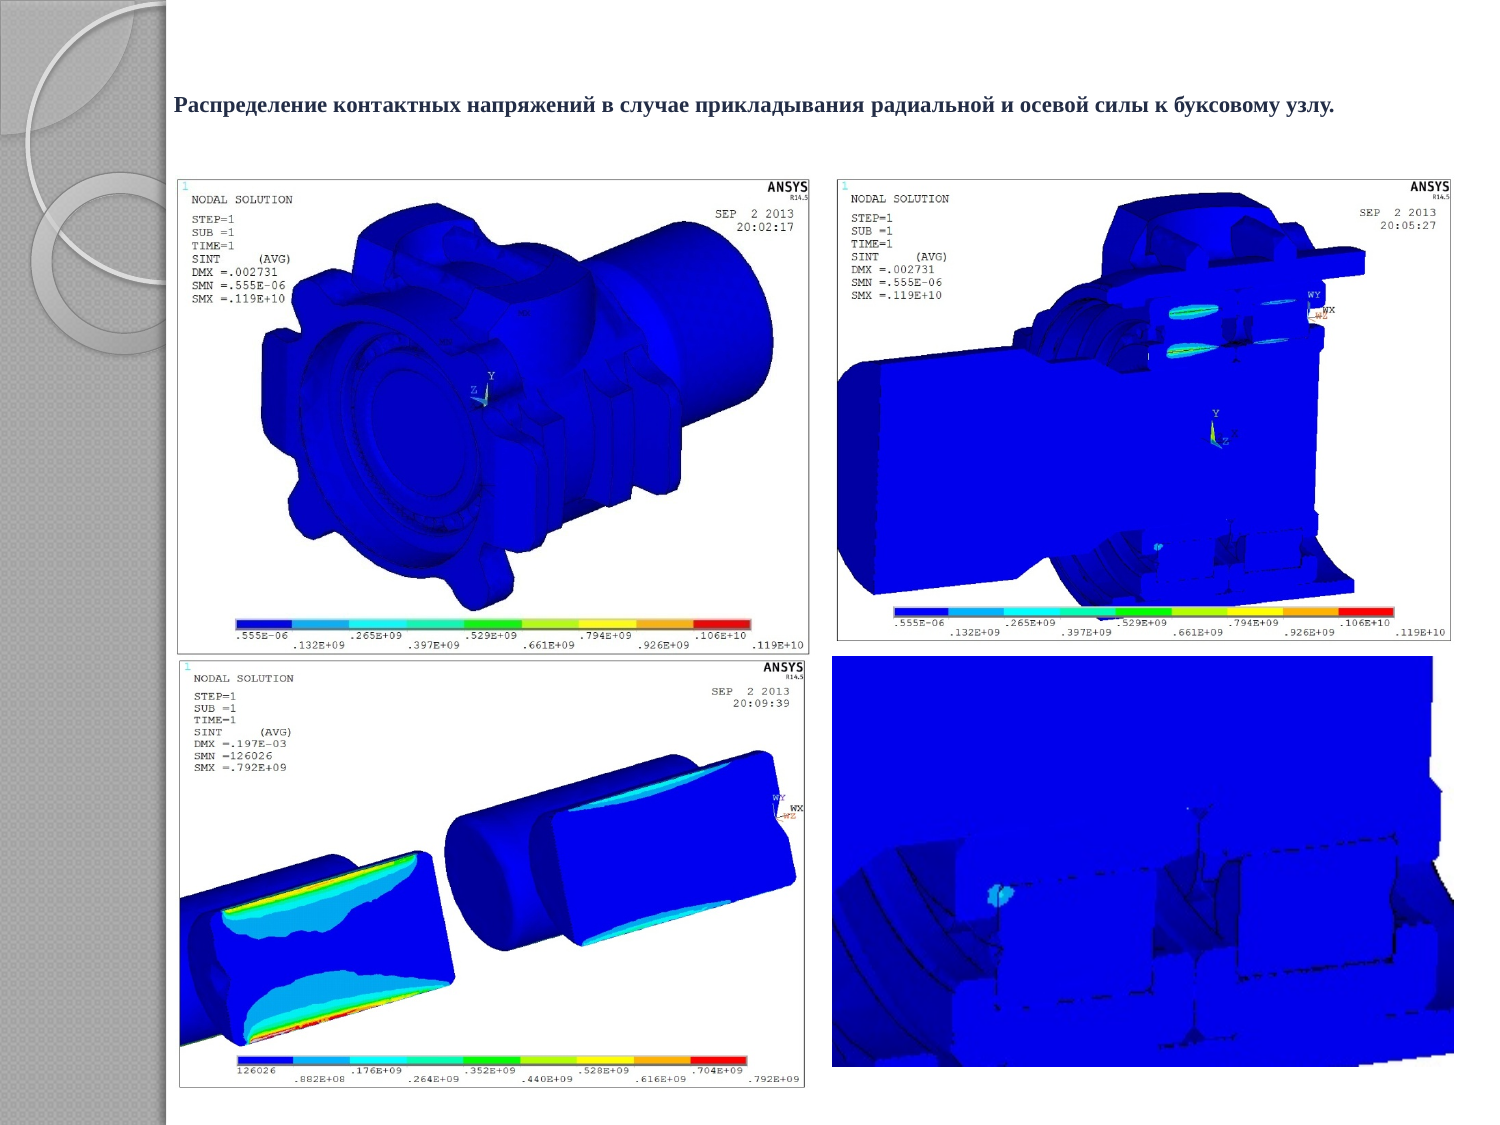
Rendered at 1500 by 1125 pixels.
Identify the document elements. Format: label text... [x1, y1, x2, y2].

picture [175, 175, 821, 1092]
picture [831, 656, 1454, 1067]
picture [831, 175, 1461, 645]
title Распределение контактных напряжений в случае прикладывания радиальной и осевой силы к буксовому узлу. [117, 82, 1393, 153]
